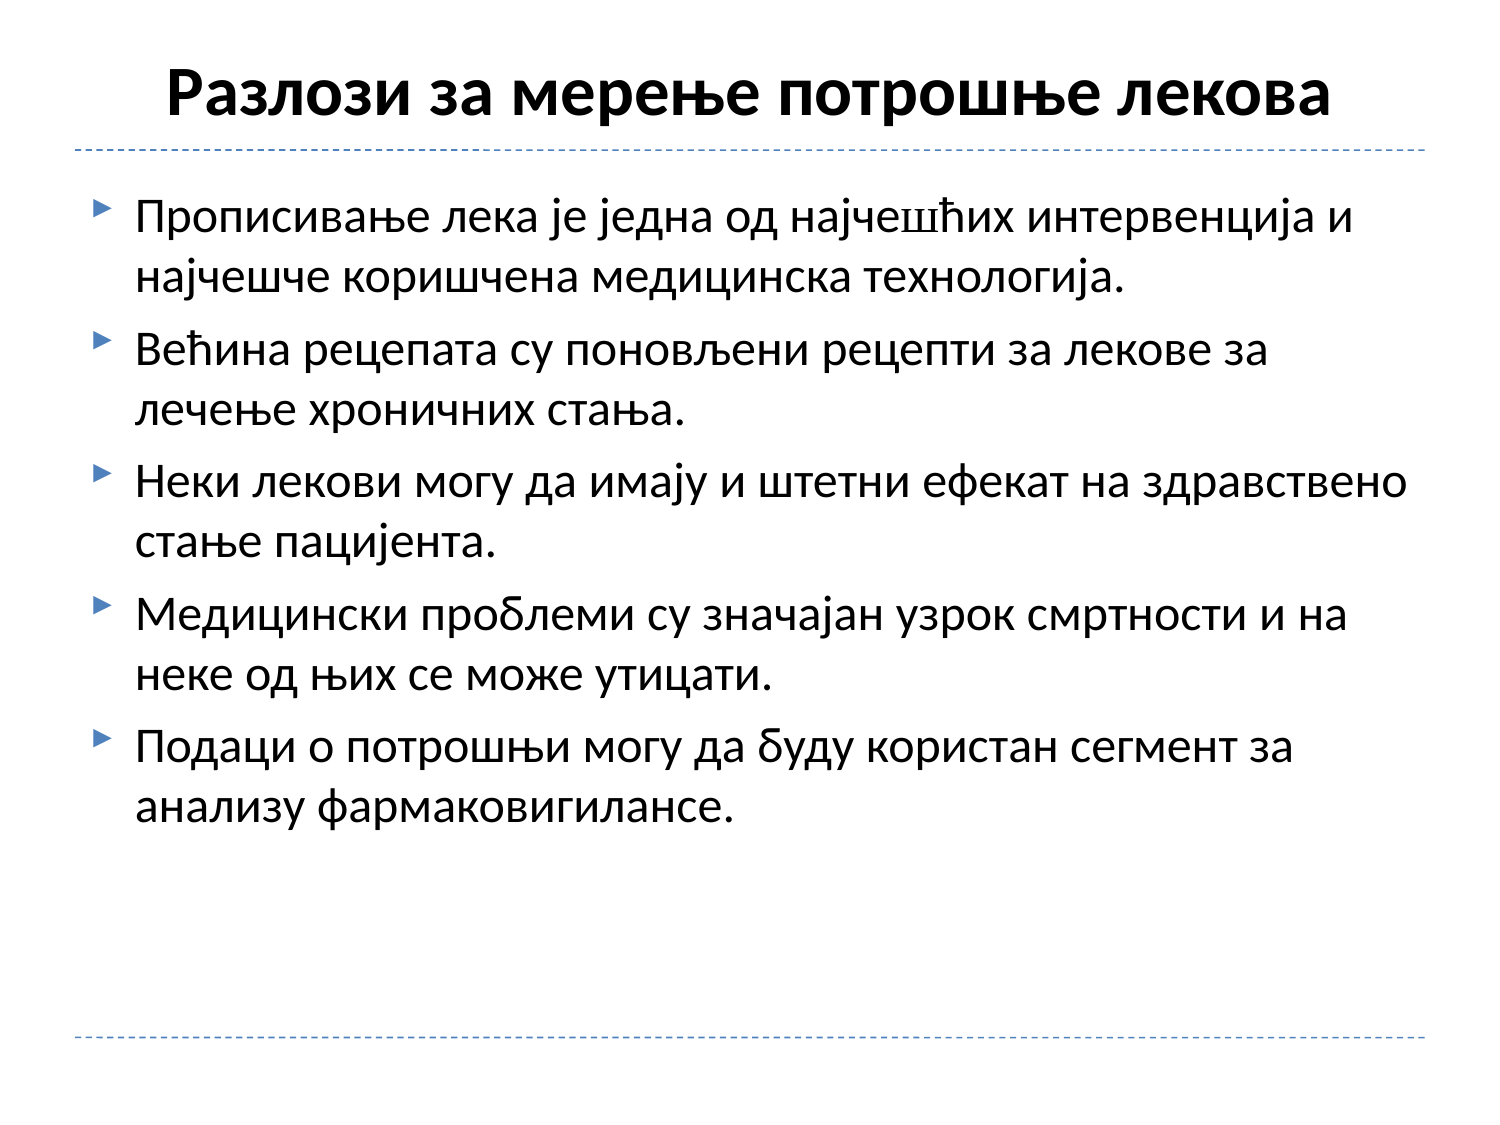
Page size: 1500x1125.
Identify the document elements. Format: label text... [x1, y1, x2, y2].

title Разлози за мерење потрошње лекова [74, 12, 1426, 138]
list Прописивање лека је једна од најчешћих интервенција и најчешче коришчена медицинска технологија. Већина рецепата су поновљени рецепти за лекове за лечење хроничних стања. Неки лекови могу да имају и штетни ефекат на здравствено стање пацијента. Медицински проблеми су значајан узрок смртности и на неке од њих се може утицати. Подаци о потрошњи могу да буду користан сегмент за анализу фармаковигилансе. [74, 174, 1426, 1038]
